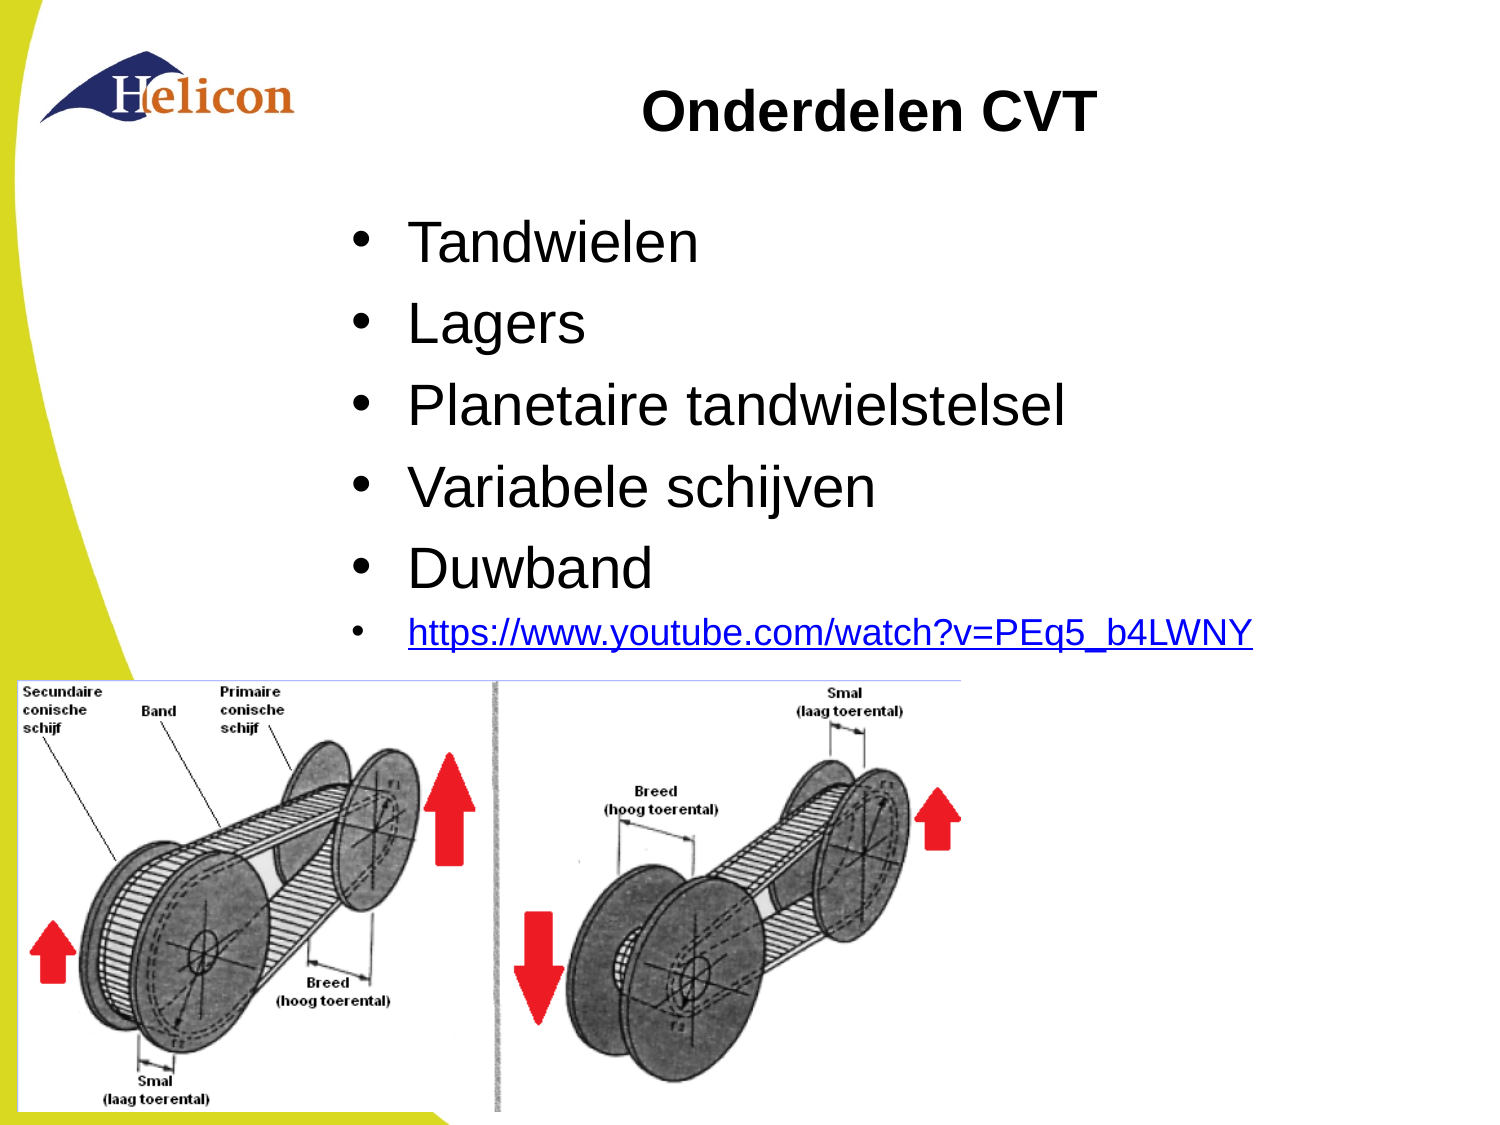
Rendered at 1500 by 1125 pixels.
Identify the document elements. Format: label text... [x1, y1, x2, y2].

title Onderdelen CVT [324, 54, 1415, 161]
picture [0, 0, 1500, 1125]
list Tandwielen Lagers Planetaire tandwielstelsel Variabele schijven Duwband https://www.youtube.com/watch?v=PEq5_b4LWNY [336, 196, 1425, 1005]
